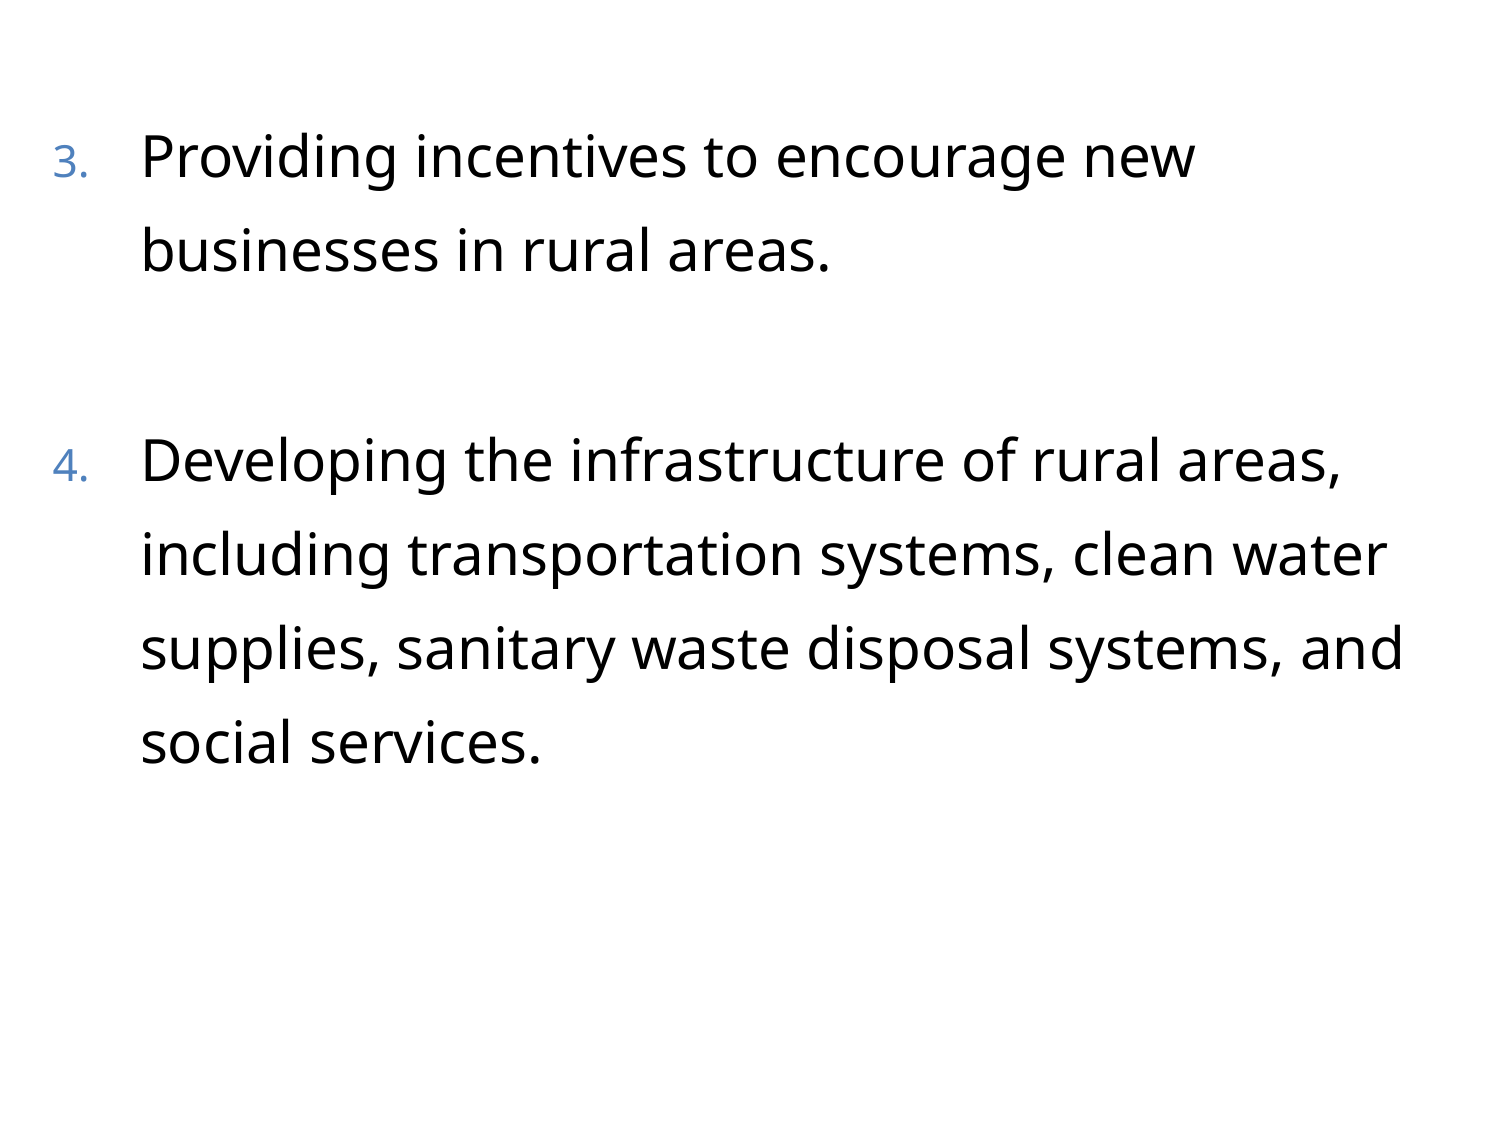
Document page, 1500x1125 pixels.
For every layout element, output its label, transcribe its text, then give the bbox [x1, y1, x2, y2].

text_box Providing incentives to encourage new businesses in rural areas. Developing the infrastructure of rural areas, including transportation systems, clean water supplies, sanitary waste disposal systems, and social services. [37, 87, 1475, 1013]
